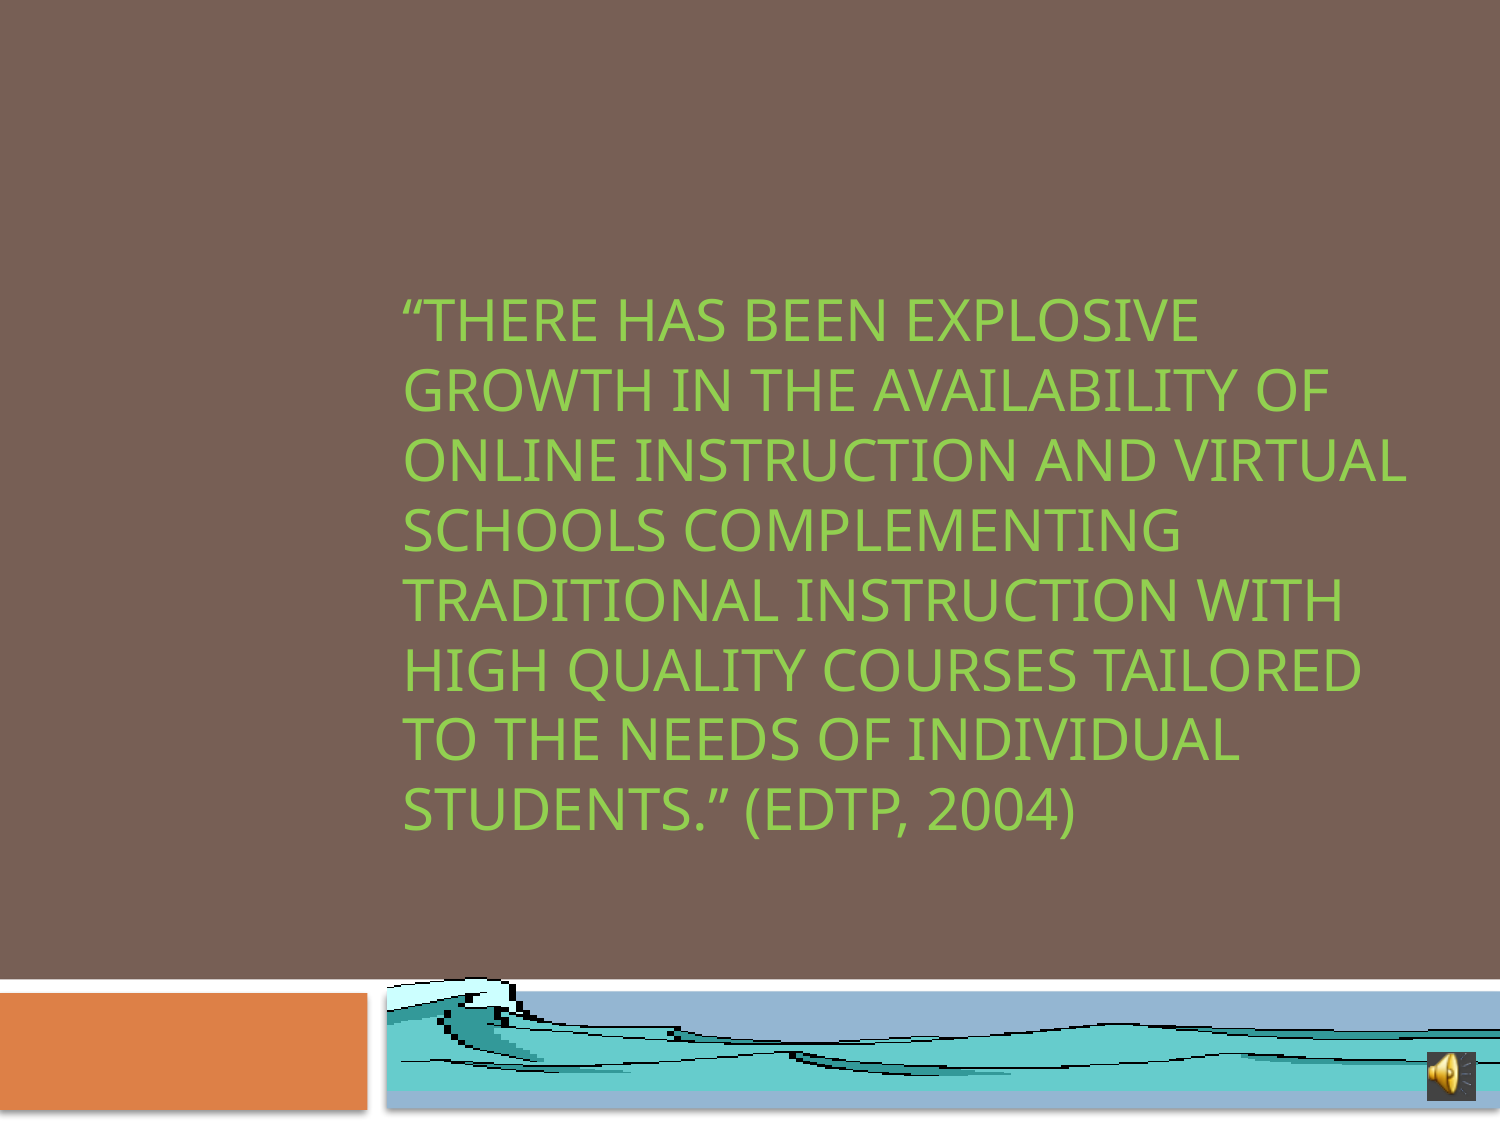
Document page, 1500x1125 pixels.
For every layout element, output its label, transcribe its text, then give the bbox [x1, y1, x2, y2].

picture [387, 937, 1500, 1102]
title “There has been explosive growth in the availability of online instruction and virtual schools complementing traditional instruction with high quality courses tailored to the needs of individual students.” (EDTP, 2004) [387, 399, 1450, 850]
